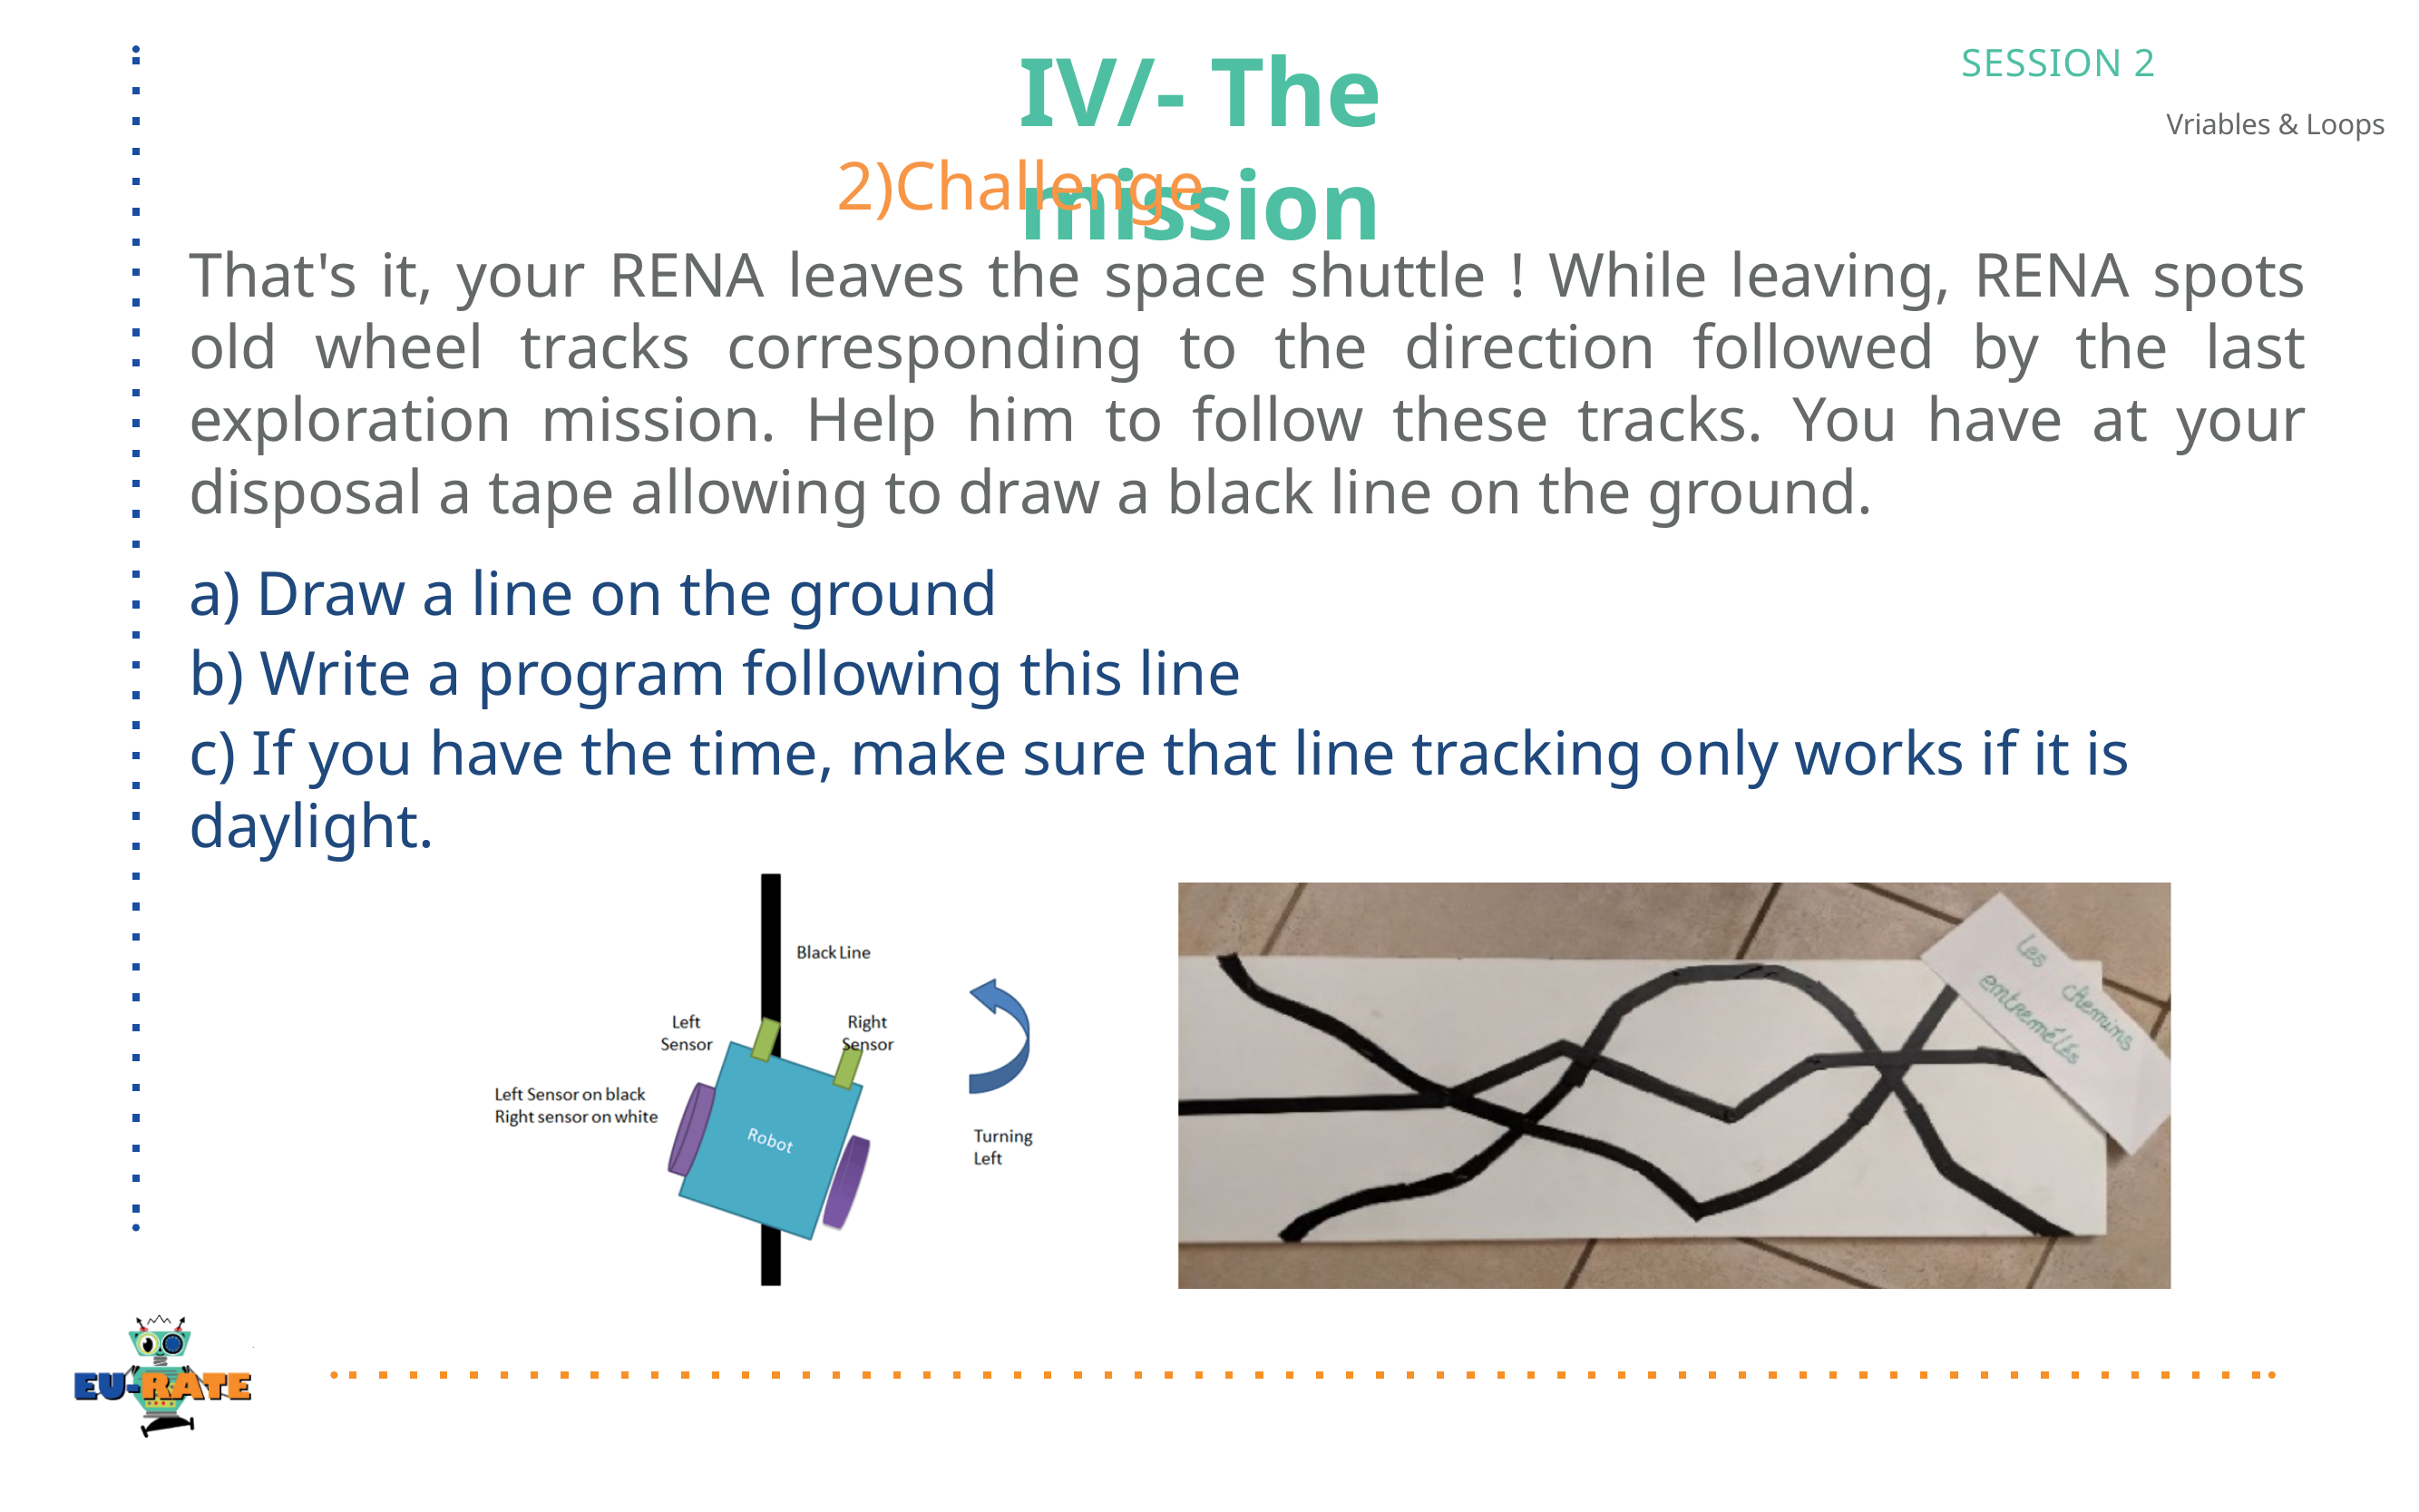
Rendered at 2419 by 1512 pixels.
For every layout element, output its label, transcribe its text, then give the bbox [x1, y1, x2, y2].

picture [1179, 589, 2170, 1512]
text_box That's it, your RENA leaves the space shuttle ! While leaving, RENA spots old wheel tracks corresponding to the direction followed by the last exploration mission. Help him to follow these tracks. You have at your disposal a tape allowing to draw a black line on the ground. a) Draw a line on the ground b) Write a program following this line c) If you have the time, make sure that line tracking only works if it is daylight. [189, 234, 2309, 860]
picture [73, 1314, 254, 1439]
text_box SESSION 2 Vriables & Loops [1959, 36, 2419, 141]
picture [473, 855, 1062, 1302]
text_box 2)Challenge [834, 141, 1674, 223]
title IV/- The mission [801, 30, 1561, 234]
